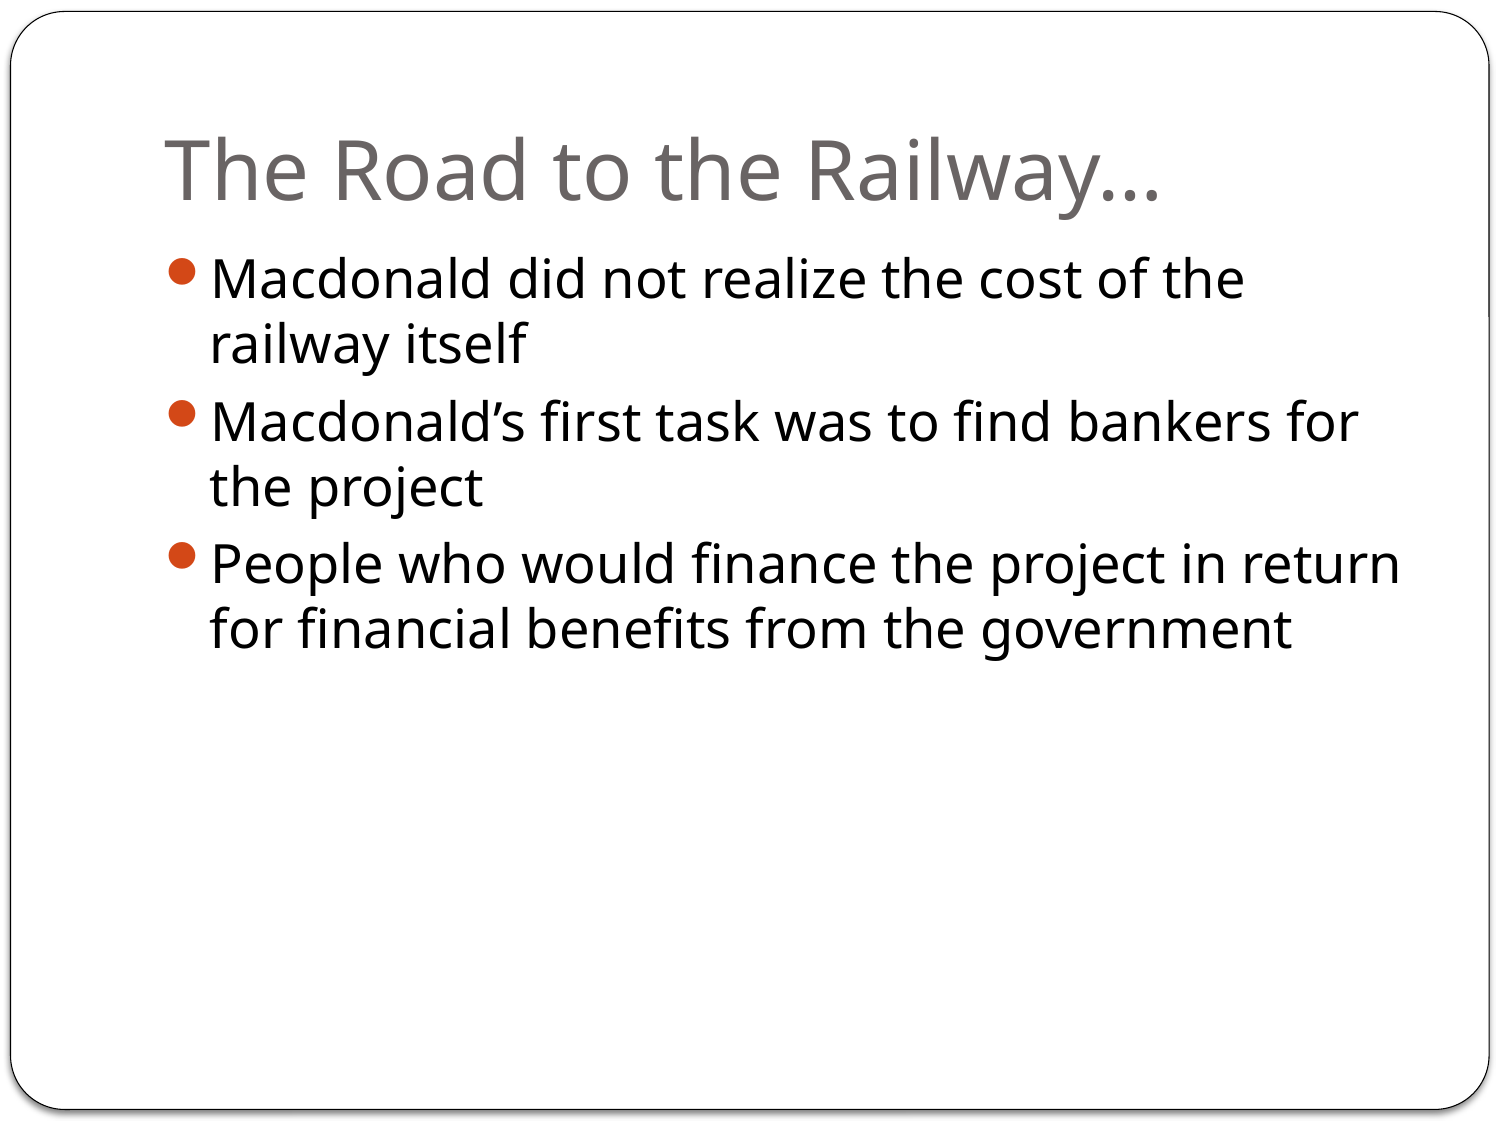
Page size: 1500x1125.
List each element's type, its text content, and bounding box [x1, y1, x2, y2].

title The Road to the Railway… [150, 45, 1425, 233]
list Macdonald did not realize the cost of the railway itself Macdonald’s first task was to find bankers for the project People who would finance the project in return for financial benefits from the government [150, 237, 1425, 988]
